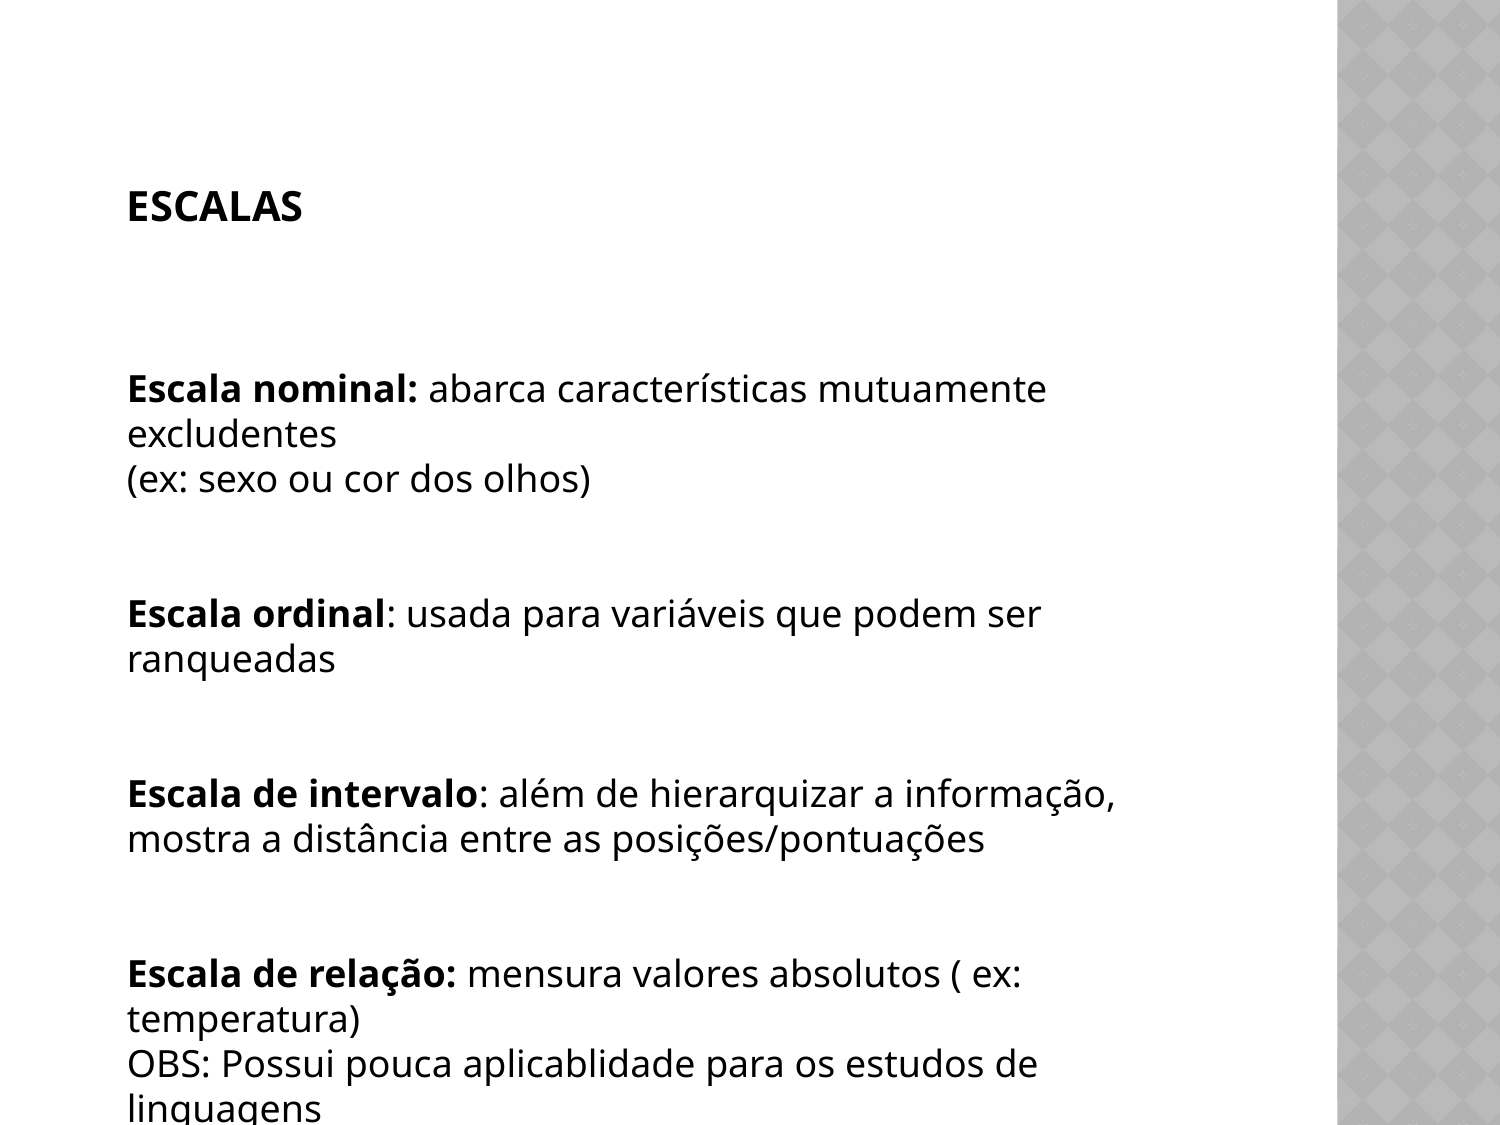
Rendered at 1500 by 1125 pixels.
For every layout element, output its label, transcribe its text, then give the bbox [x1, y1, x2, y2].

text_box ESCALAS Escala nominal: abarca características mutuamente excludentes (ex: sexo ou cor dos olhos) Escala ordinal: usada para variáveis que podem ser ranqueadas Escala de intervalo: além de hierarquizar a informação, mostra a distância entre as posições/pontuações Escala de relação: mensura valores absolutos ( ex: temperatura) OBS: Possui pouca aplicablidade para os estudos de linguagens [112, 172, 1258, 1125]
